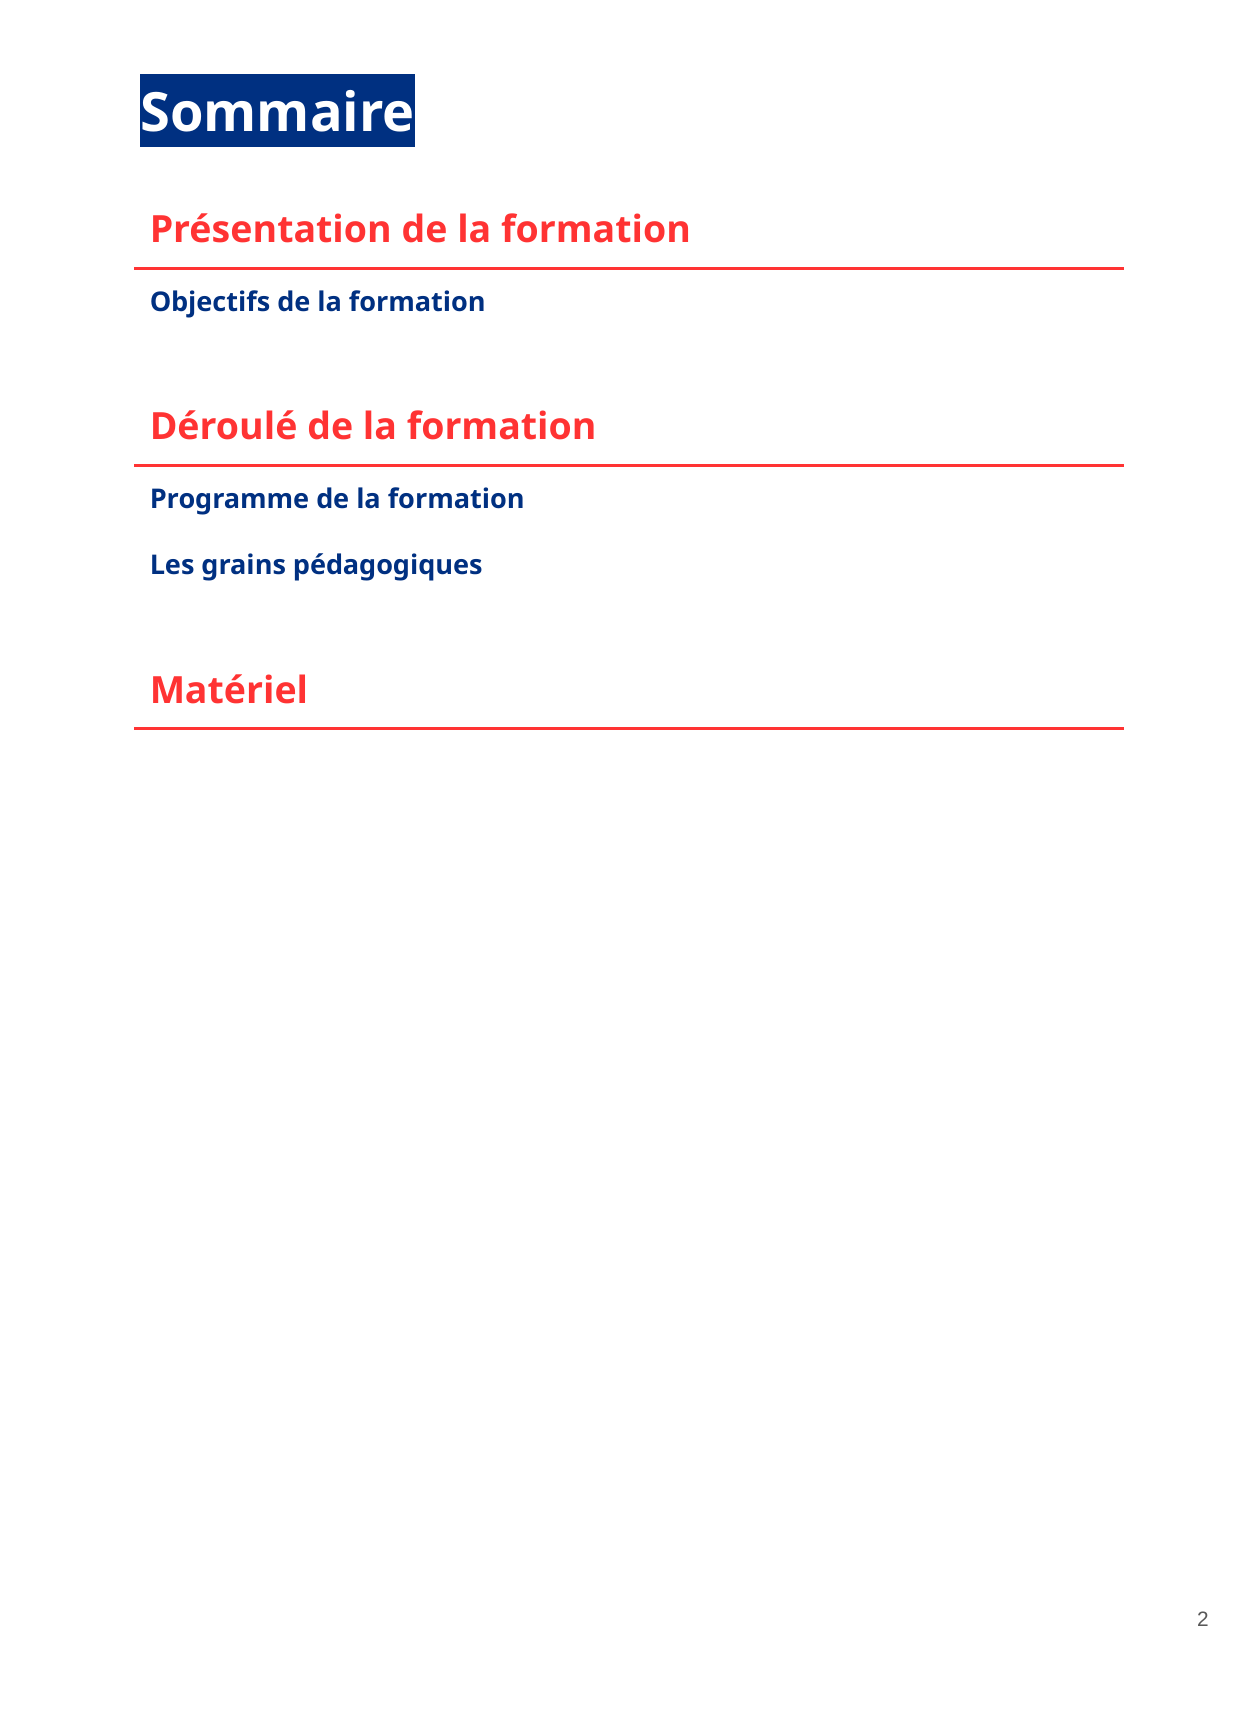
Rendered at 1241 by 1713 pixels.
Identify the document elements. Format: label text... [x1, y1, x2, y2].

table_header Présentation de la formation [135, 189, 1123, 267]
text_box Sommaire [134, 71, 1190, 148]
table_cell Programme de la formation [135, 467, 1123, 531]
table_cell Les grains pédagogiques [135, 532, 1123, 597]
table_cell Matériel [135, 598, 1123, 727]
table_cell Déroulé de la formation [135, 335, 1123, 464]
slide_number ‹#› [1149, 1552, 1224, 1684]
table_cell Objectifs de la formation [135, 270, 1123, 334]
